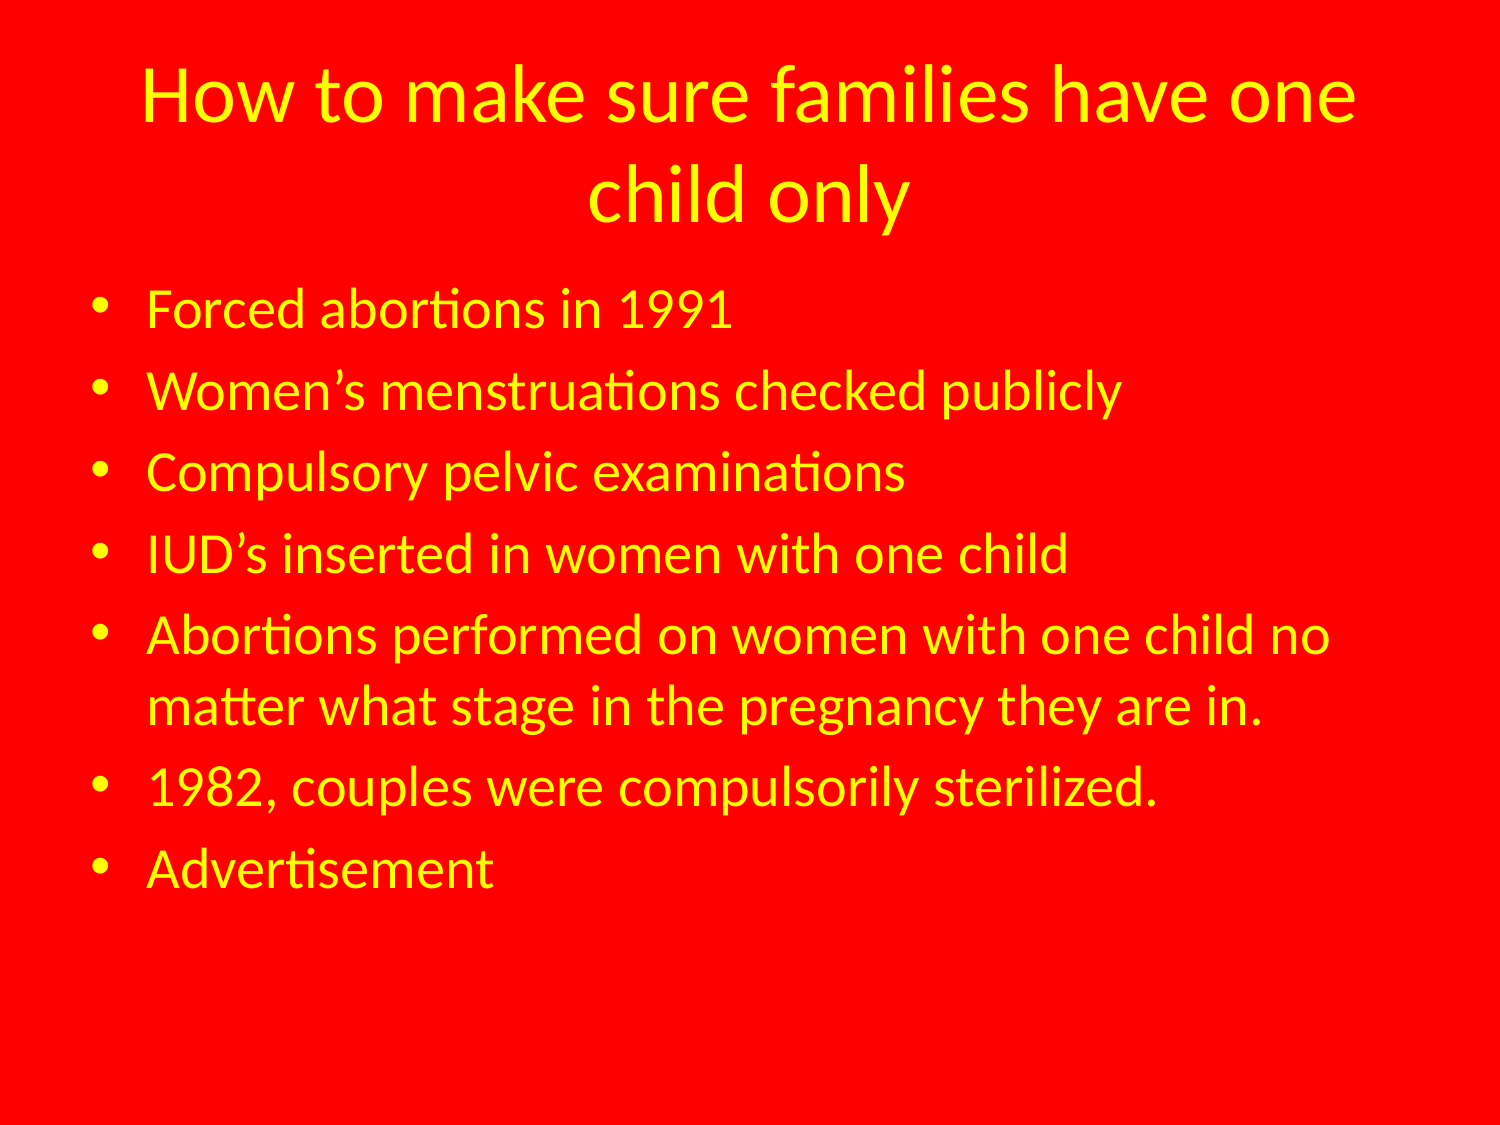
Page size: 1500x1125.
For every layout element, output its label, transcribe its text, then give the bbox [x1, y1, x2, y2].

list Forced abortions in 1991 Women’s menstruations checked publicly Compulsory pelvic examinations IUD’s inserted in women with one child Abortions performed on women with one child no matter what stage in the pregnancy they are in. 1982, couples were compulsorily sterilized. Advertisement [74, 262, 1426, 1006]
title How to make sure families have one child only [74, 44, 1426, 233]
